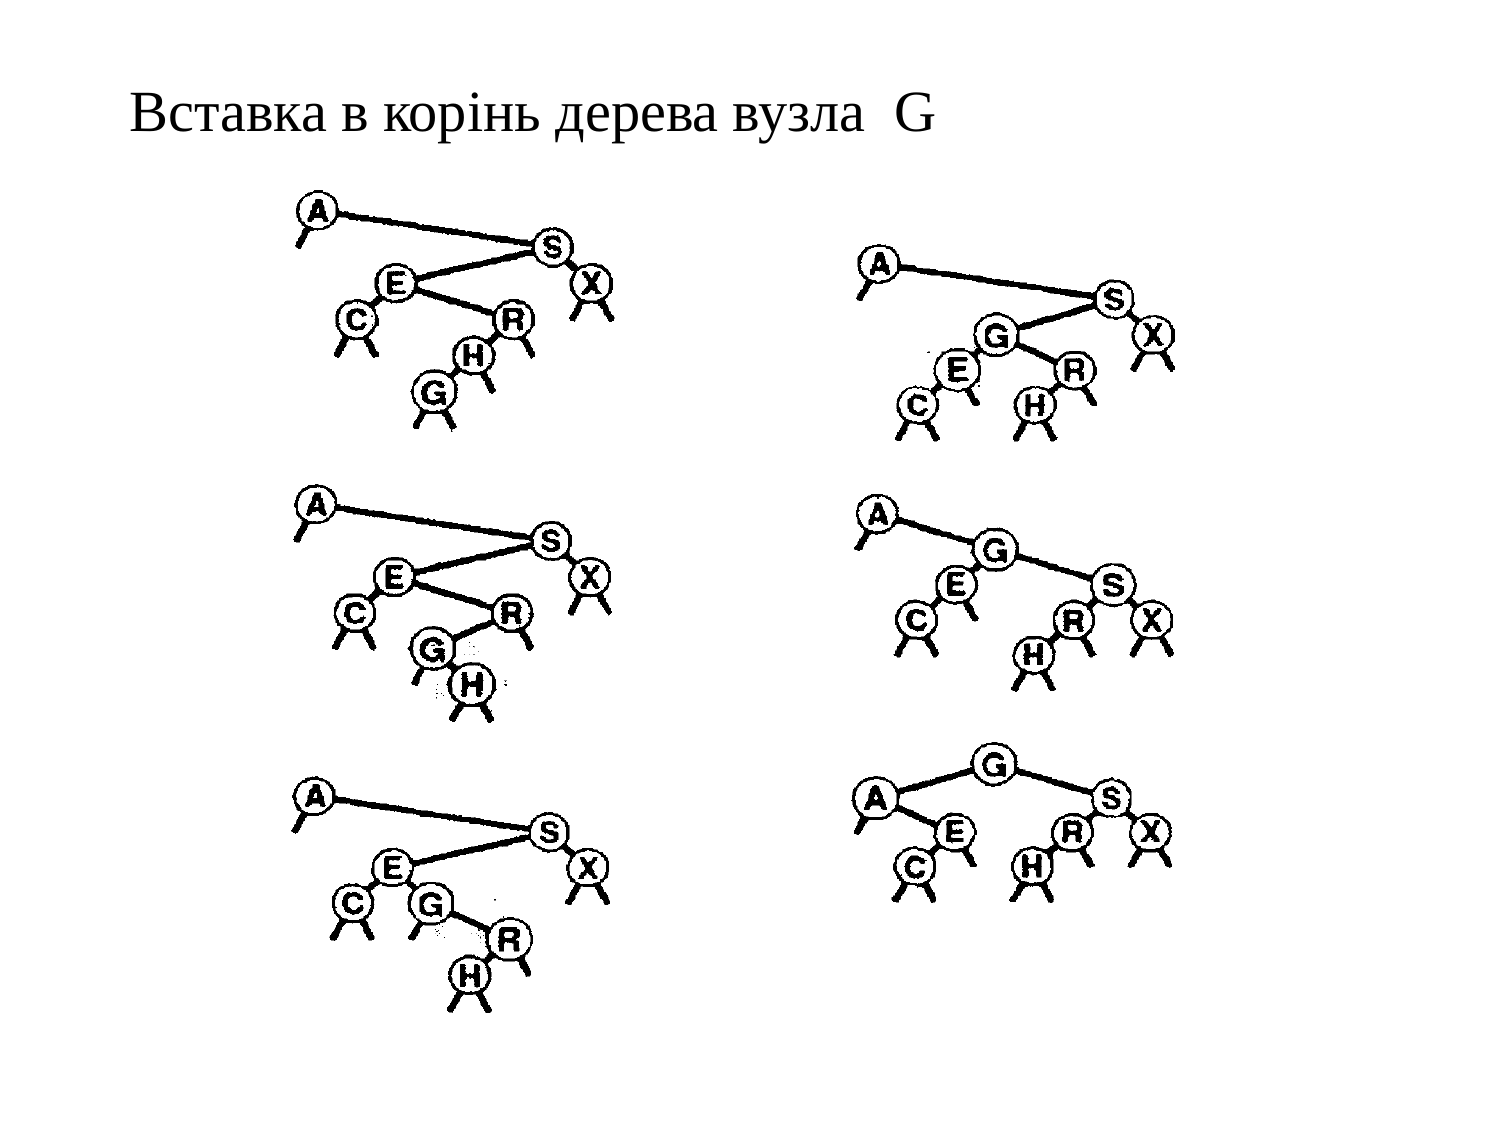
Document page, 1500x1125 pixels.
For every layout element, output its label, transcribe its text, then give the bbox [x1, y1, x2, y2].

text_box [218, 160, 1282, 1024]
text_box Вставка в корінь дерева вузла G [0, 58, 1500, 173]
